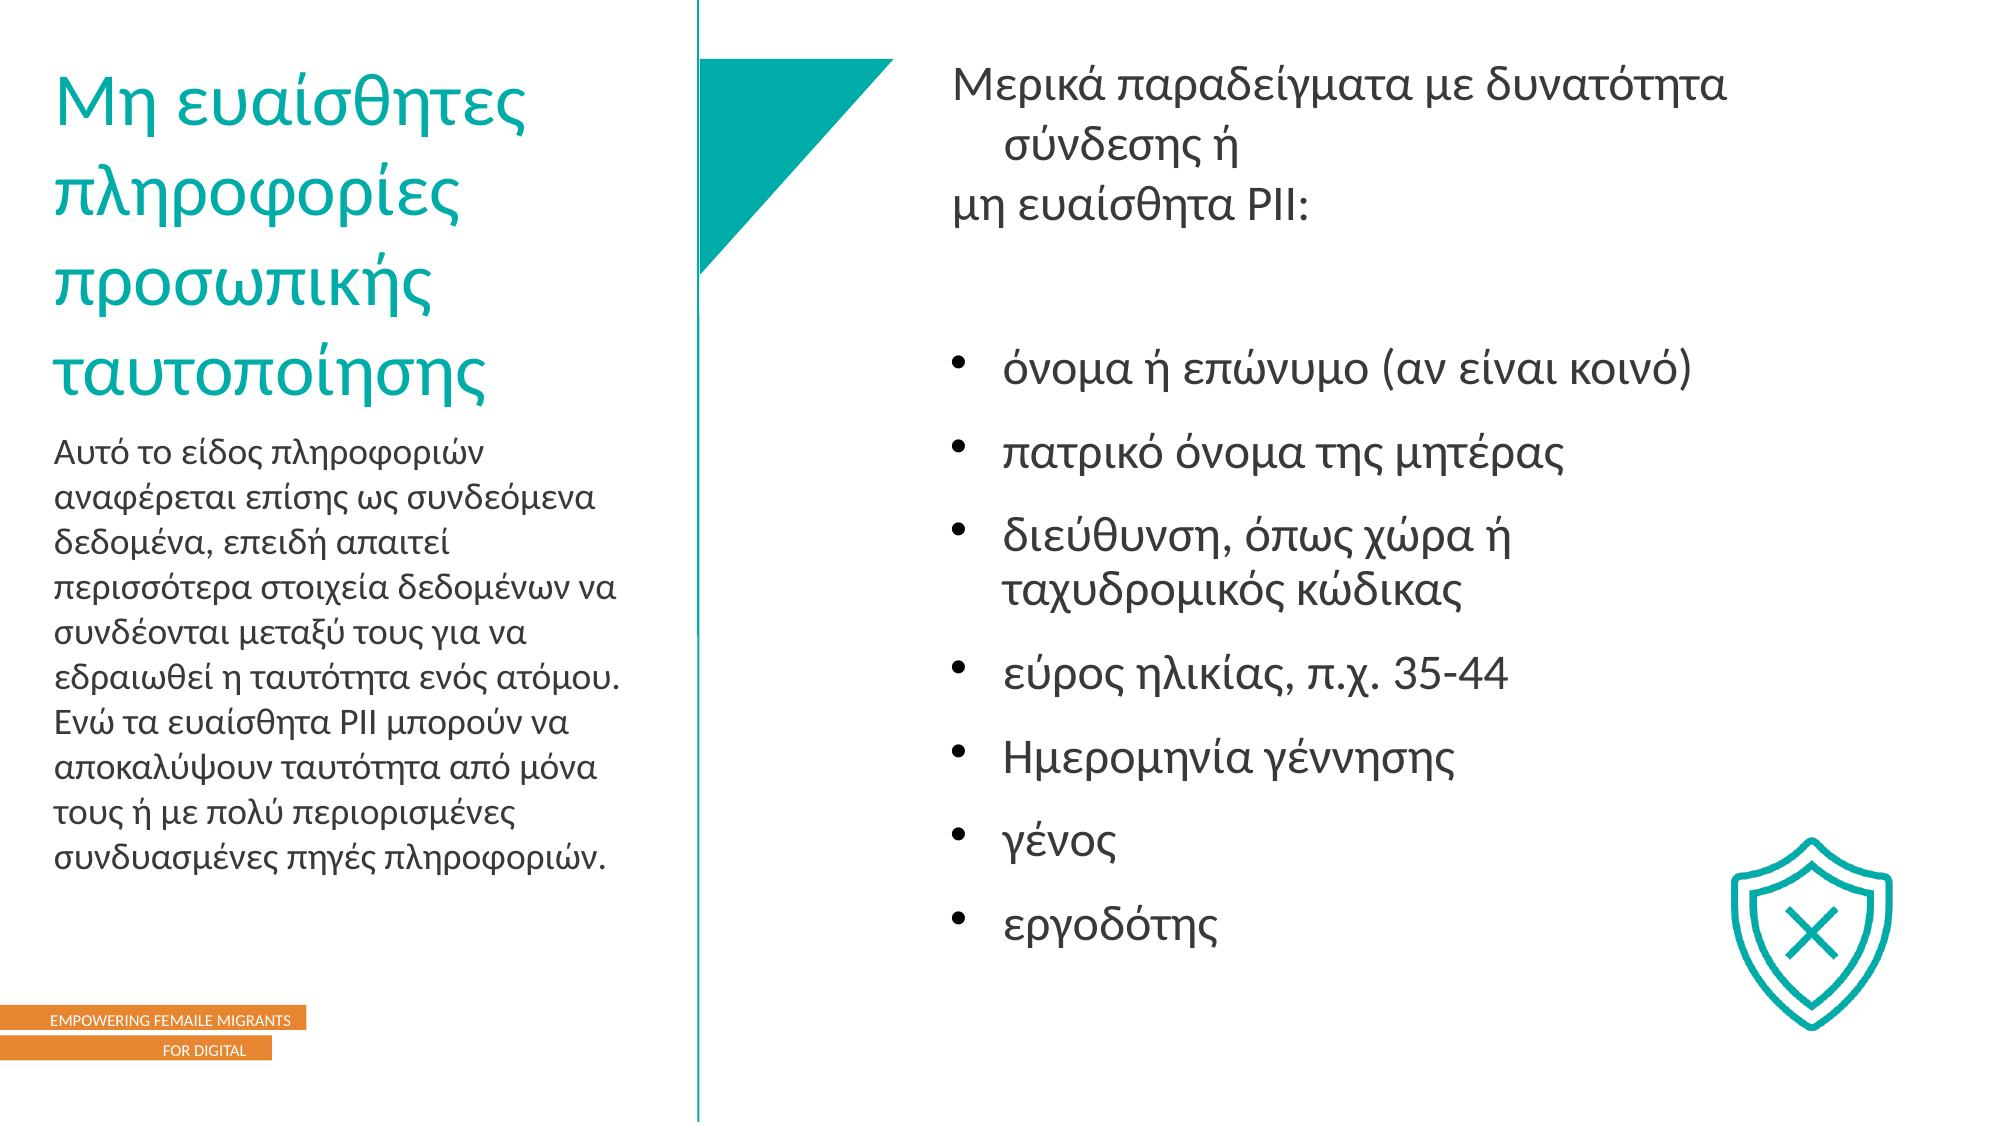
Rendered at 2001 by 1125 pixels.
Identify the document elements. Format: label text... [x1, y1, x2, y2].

text_box Μερικά παραδείγματα με δυνατότητα σύνδεσης ή μη ευαίσθητα PII: όνομα ή επώνυμο (αν είναι κοινό) πατρικό όνομα της μητέρας διεύθυνση, όπως χώρα ή ταχυδρομικός κώδικας εύρος ηλικίας, π.χ. 35-44 Ημερομηνία γέννησης γένος εργοδότης [918, 43, 1802, 917]
text_box Αυτό το είδος πληροφοριών αναφέρεται επίσης ως συνδεόμενα δεδομένα, επειδή απαιτεί περισσότερα στοιχεία δεδομένων να συνδέονται μεταξύ τους για να εδραιωθεί η ταυτότητα ενός ατόμου. Ενώ τα ευαίσθητα PII μπορούν να αποκαλύψουν ταυτότητα από μόνα τους ή με πολύ περιορισμένες συνδυασμένες πηγές πληροφοριών. [39, 419, 650, 885]
picture [1699, 822, 1924, 1048]
text_box Μη ευαίσθητες πληροφορίες προσωπικής ταυτοποίησης [39, 43, 606, 392]
